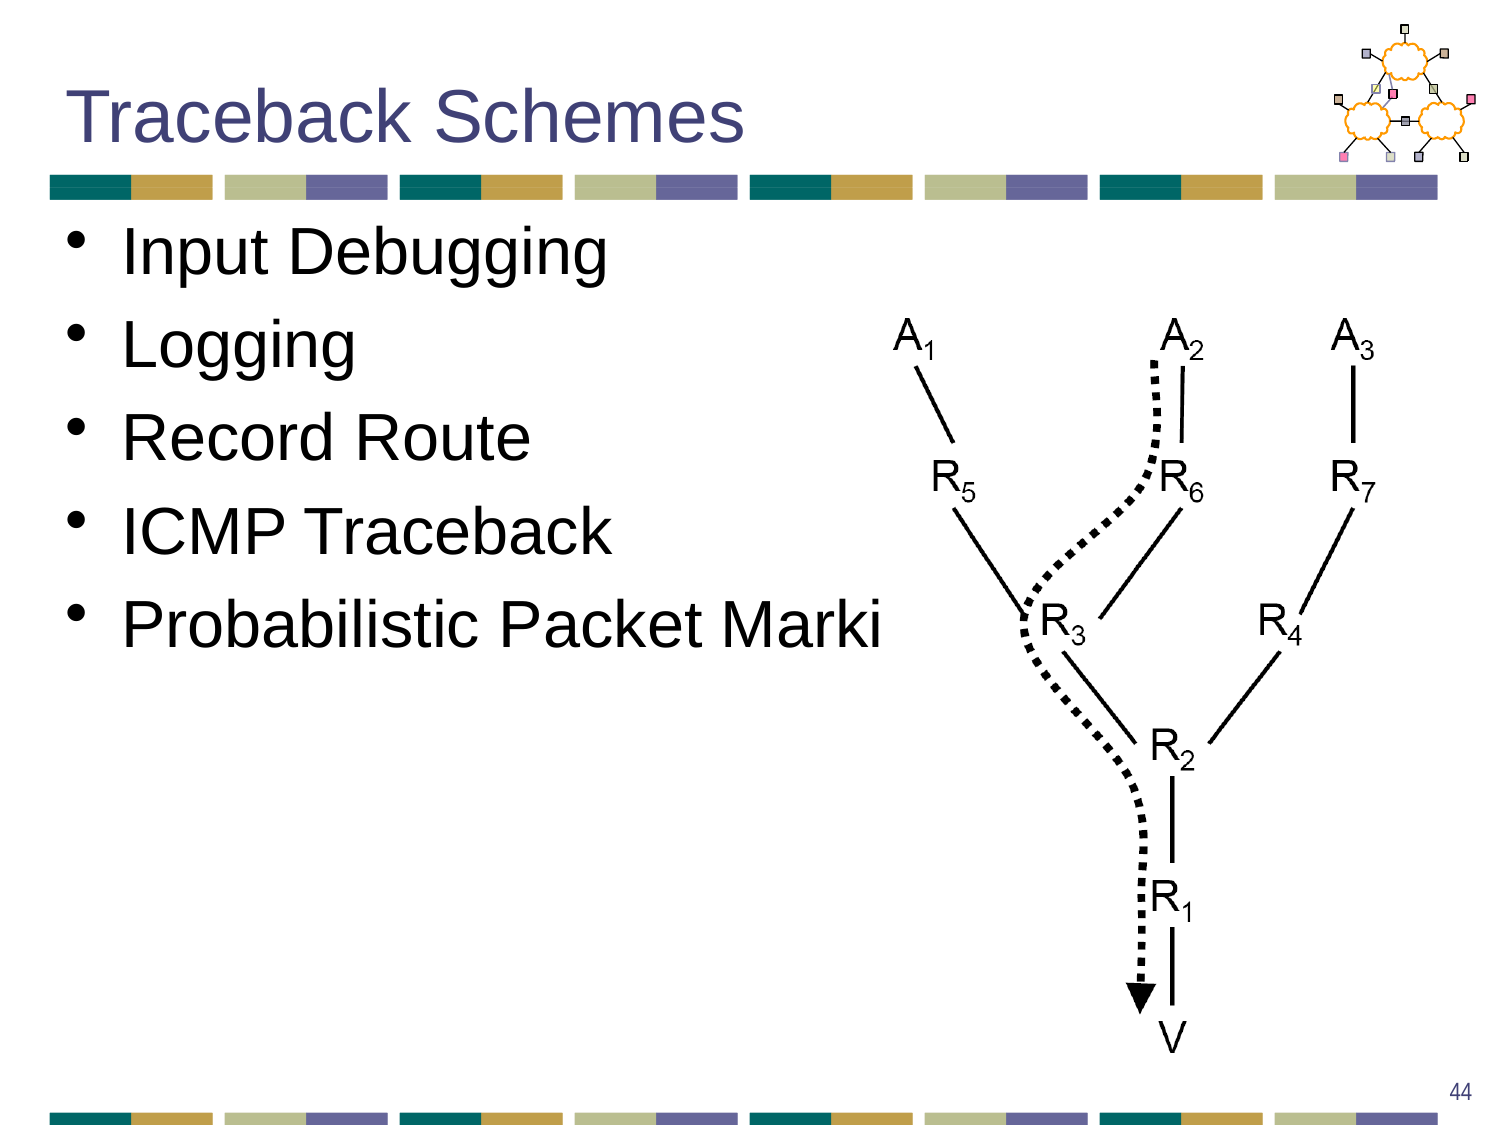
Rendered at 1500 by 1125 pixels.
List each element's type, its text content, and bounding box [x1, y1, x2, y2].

slide_number 44 [1174, 1037, 1488, 1113]
title Traceback Schemes [50, 62, 1388, 163]
picture [887, 312, 1383, 1056]
list Input Debugging Logging Record Route ICMP Traceback Probabilistic Packet Marking [50, 200, 1438, 1000]
